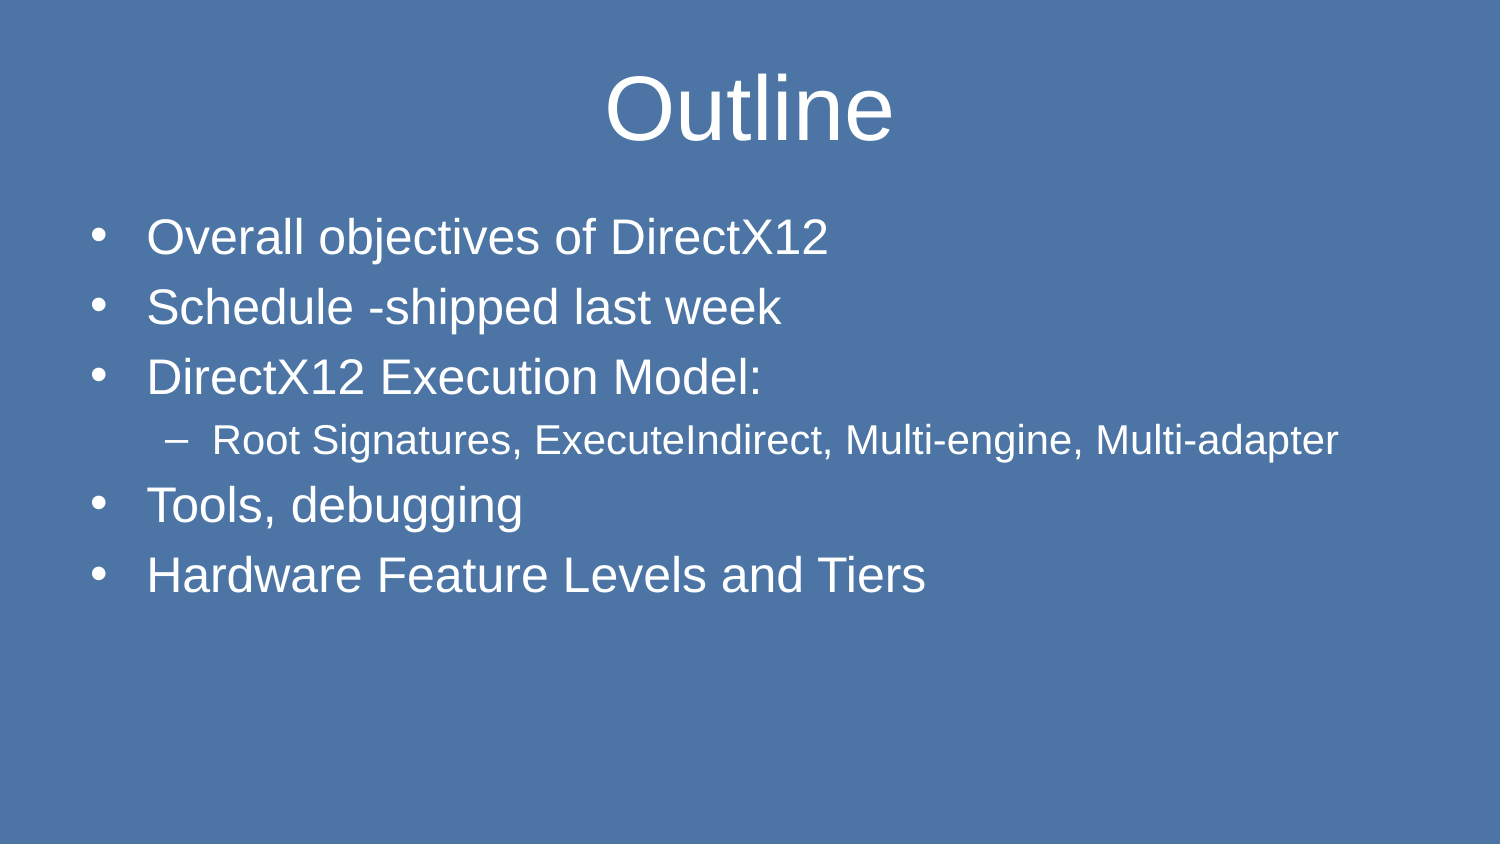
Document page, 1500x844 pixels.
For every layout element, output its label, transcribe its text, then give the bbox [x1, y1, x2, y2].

list Overall objectives of DirectX12 Schedule -shipped last week DirectX12 Execution Model: Root Signatures, ExecuteIndirect, Multi-engine, Multi-adapter Tools, debugging Hardware Feature Levels and Tiers [75, 196, 1425, 754]
title Outline [75, 33, 1425, 175]
